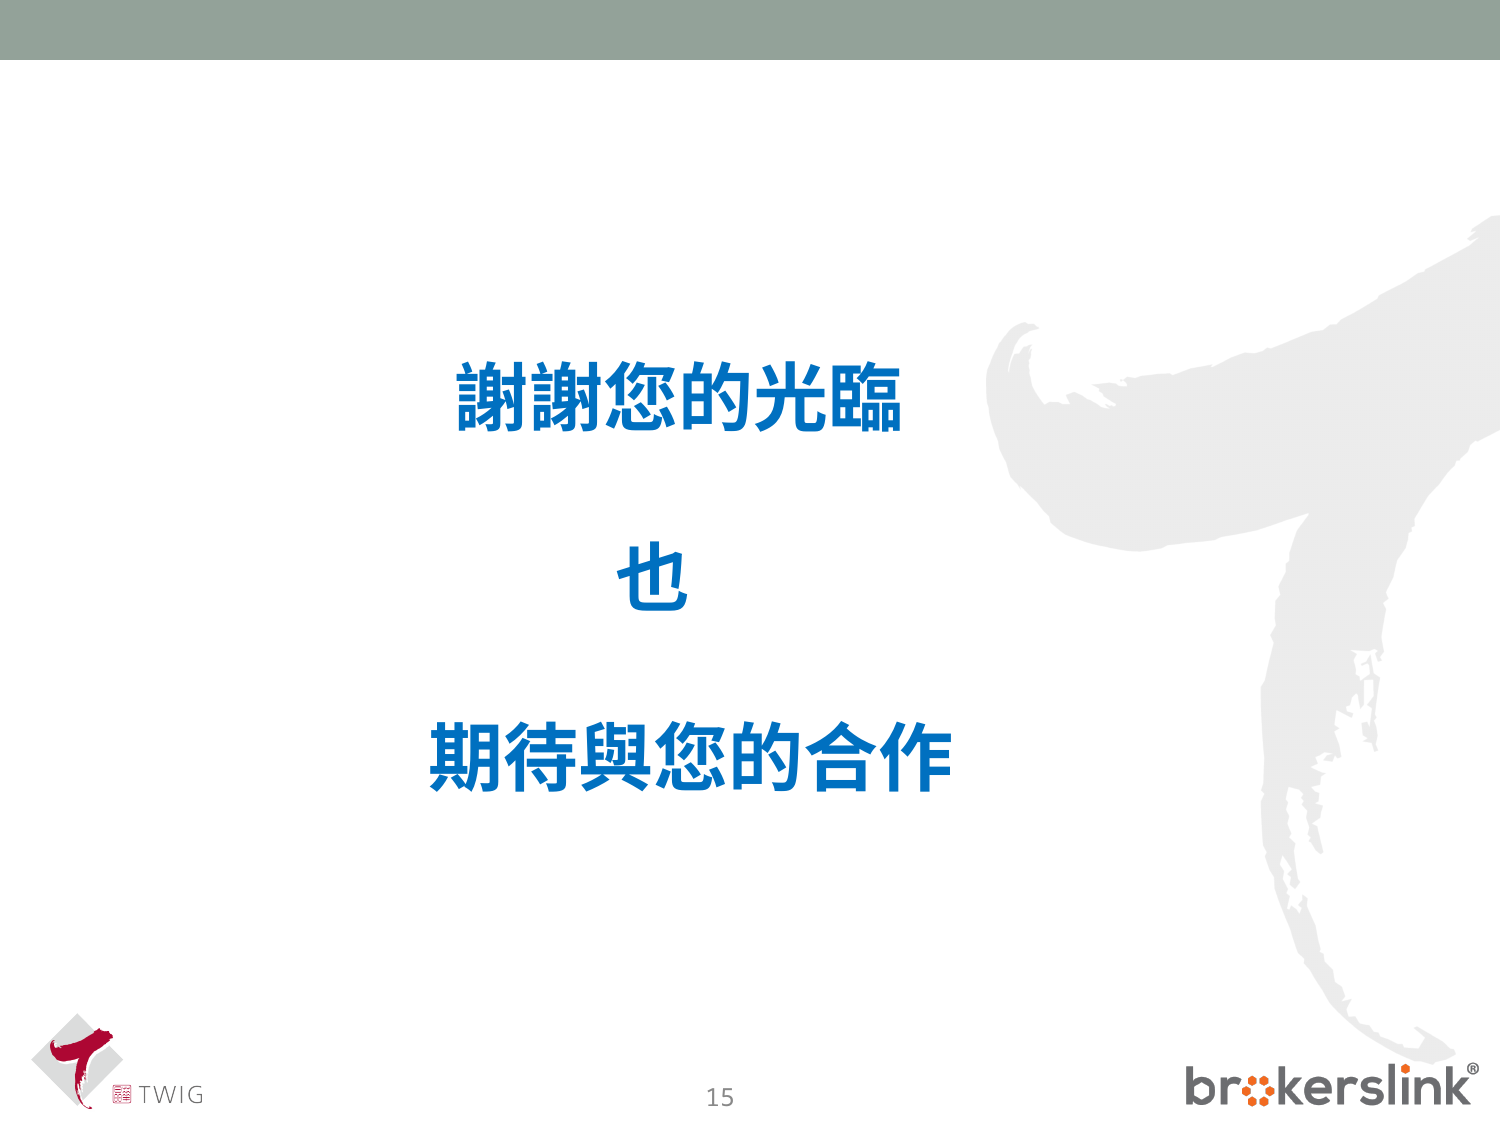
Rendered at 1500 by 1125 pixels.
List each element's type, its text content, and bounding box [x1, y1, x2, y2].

text_box 謝謝您的光臨 也 期待與您的合作 [243, 342, 1166, 853]
picture [31, 1013, 202, 1112]
picture [1180, 1058, 1481, 1112]
text_box 15 [399, 1068, 750, 1125]
